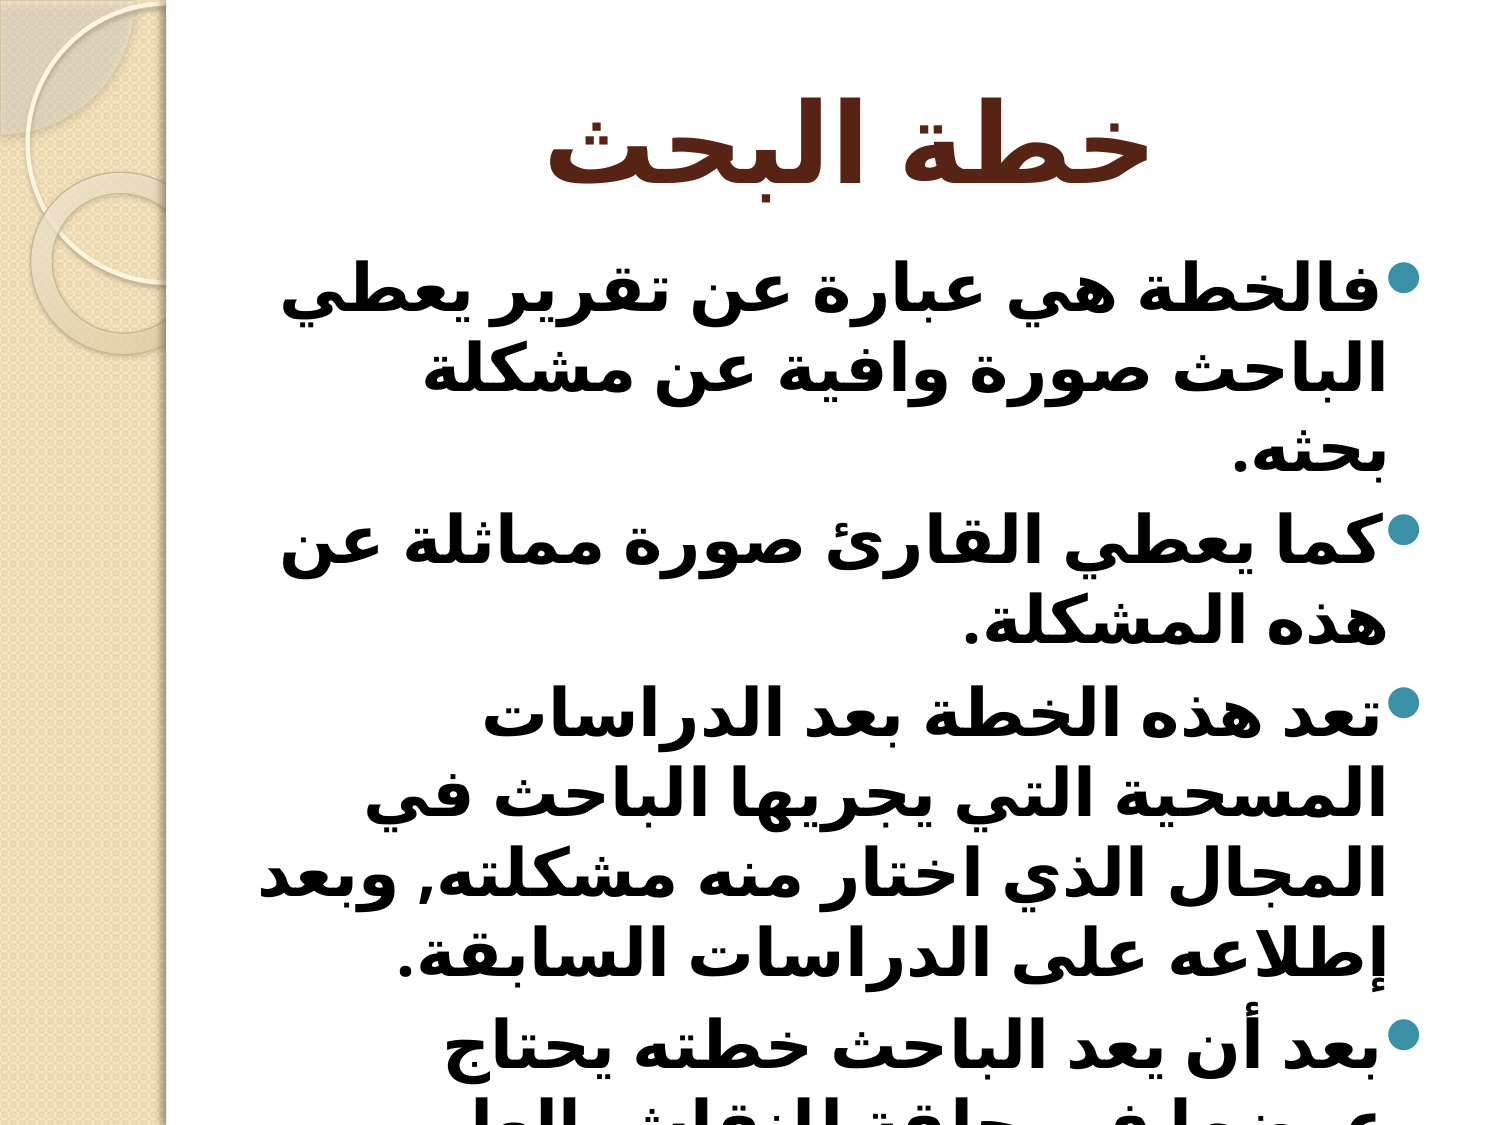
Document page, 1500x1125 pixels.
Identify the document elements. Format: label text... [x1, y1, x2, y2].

list فالخطة هي عبارة عن تقرير يعطي الباحث صورة وافية عن مشكلة بحثه. كما يعطي القارئ صورة مماثلة عن هذه المشكلة. تعد هذه الخطة بعد الدراسات المسحية التي يجريها الباحث في المجال الذي اختار منه مشكلته, وبعد إطلاعه على الدراسات السابقة. بعد أن يعد الباحث خطته يحتاج عرضها في حلقة للنقاش العلمي ( السيمنار ). [235, 237, 1466, 1025]
title خطة البحث [235, 45, 1466, 233]
